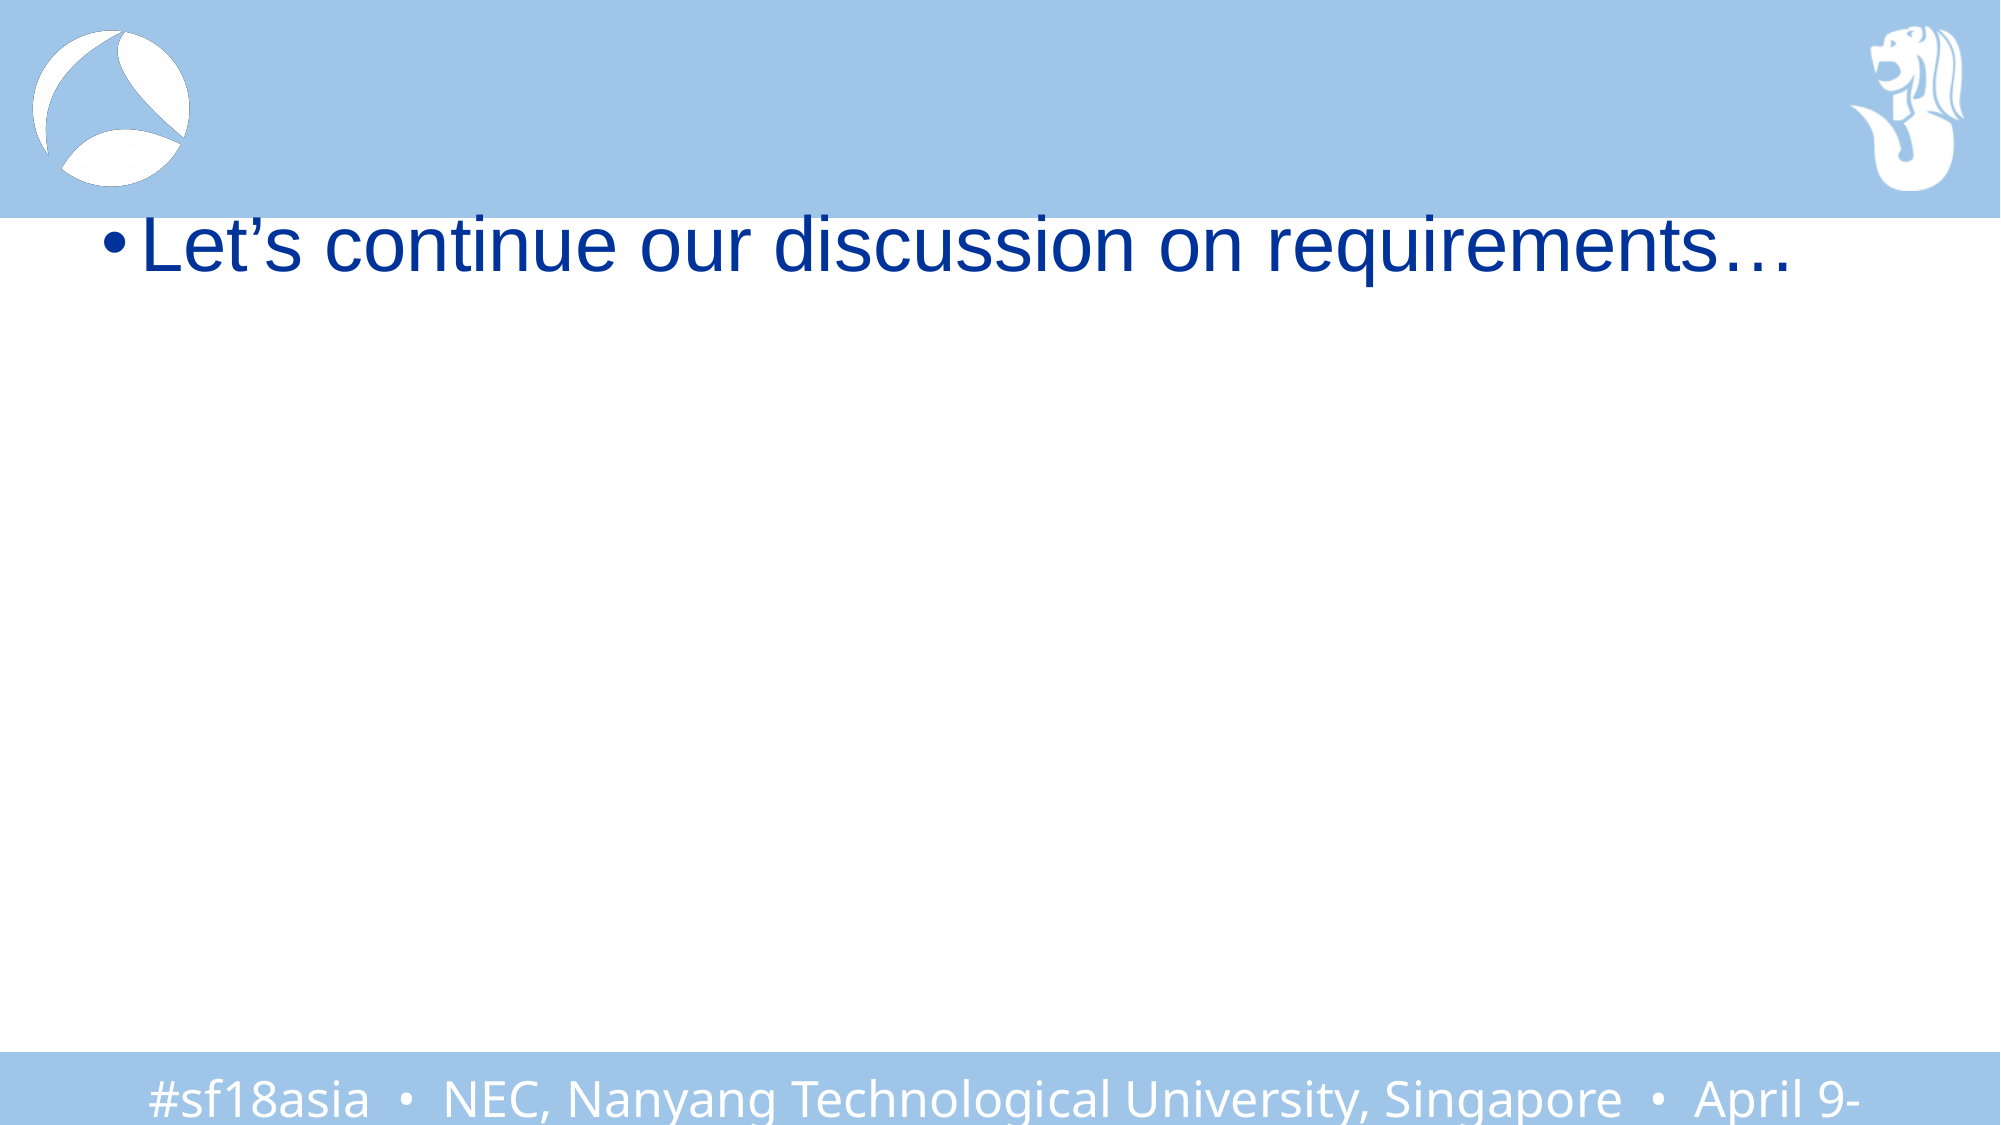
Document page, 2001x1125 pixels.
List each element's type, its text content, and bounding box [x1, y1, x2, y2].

list Let’s continue our discussion on requirements… [86, 188, 1914, 1051]
picture [32, 30, 190, 187]
picture [1849, 26, 1964, 191]
